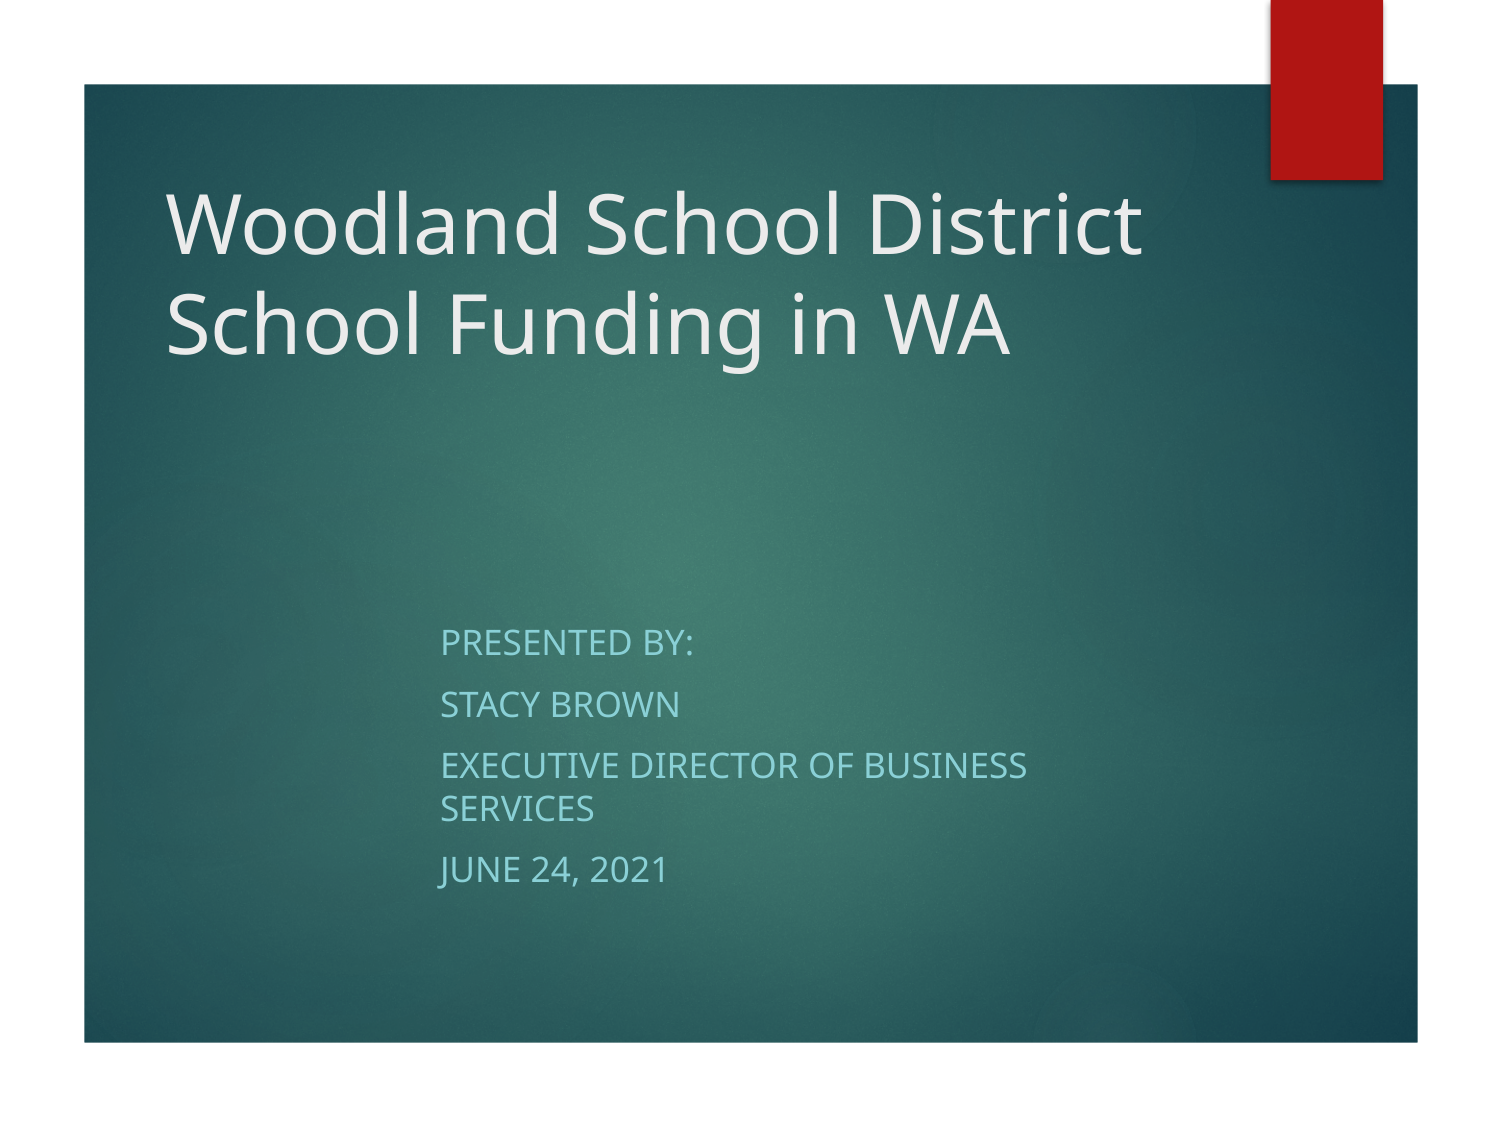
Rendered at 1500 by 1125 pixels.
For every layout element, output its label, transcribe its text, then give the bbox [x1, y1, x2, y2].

title Woodland School District School Funding in WA [150, 137, 1500, 379]
subtitle Presented by: Stacy Brown Executive Director of Business Services June 24, 2021 [425, 612, 1188, 900]
